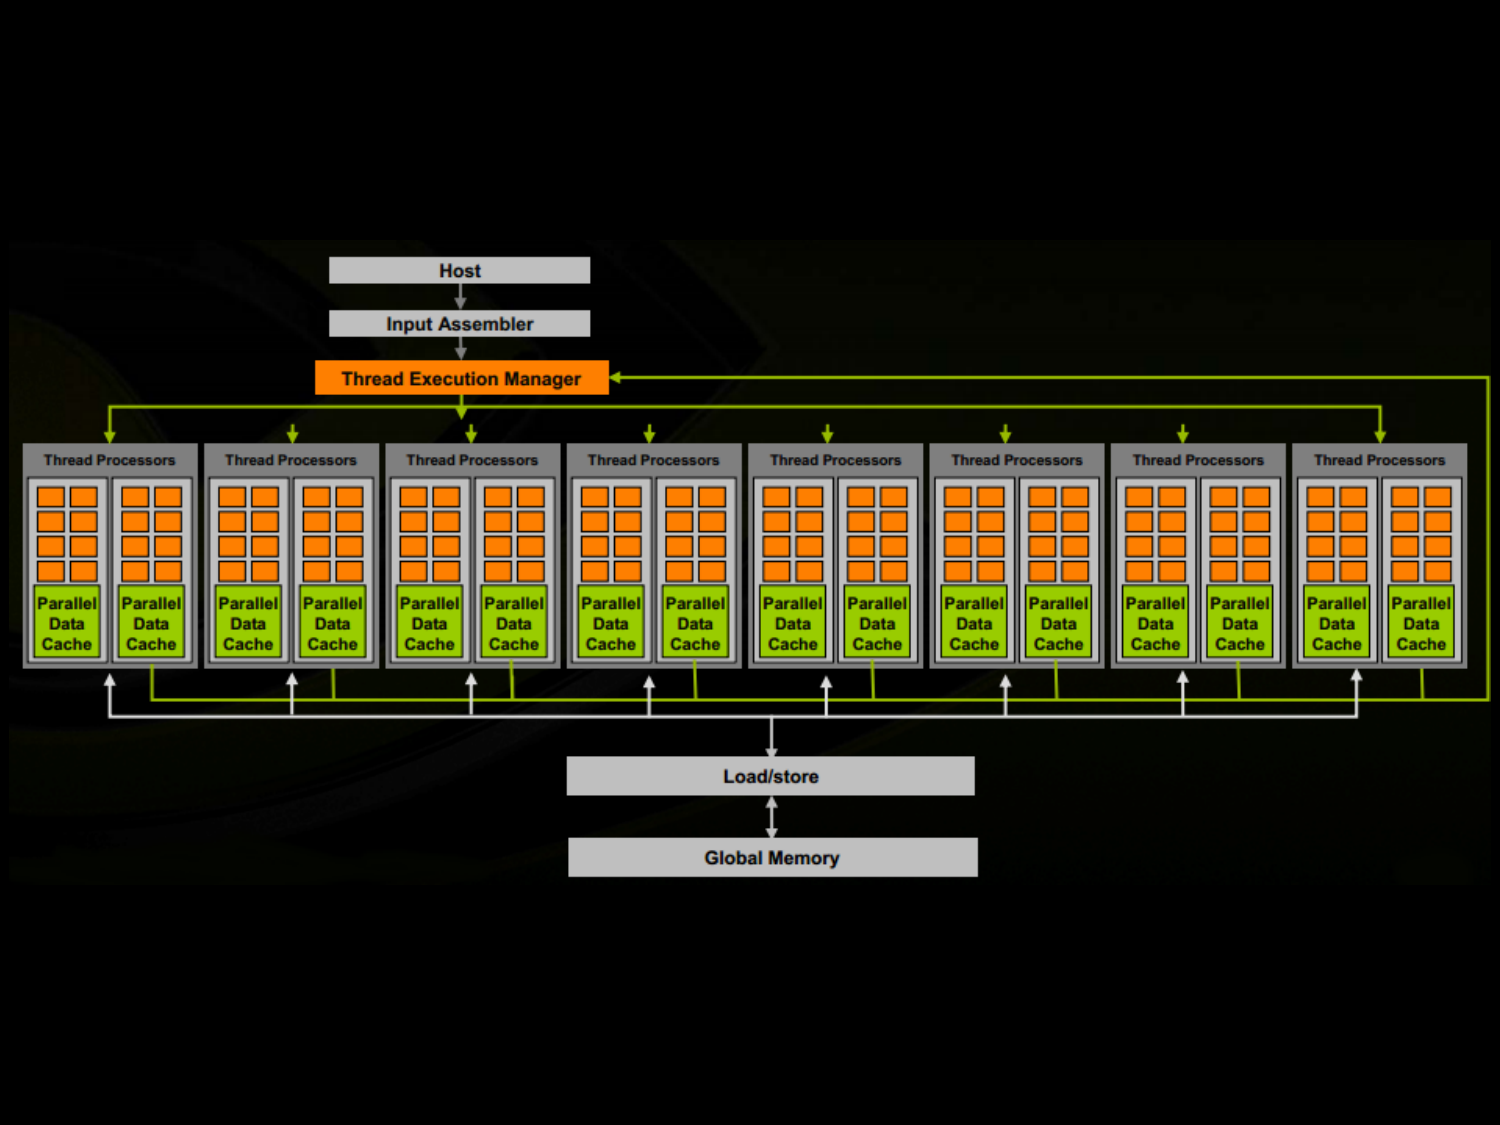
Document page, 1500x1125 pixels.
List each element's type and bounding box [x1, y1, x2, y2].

picture [9, 240, 1491, 885]
